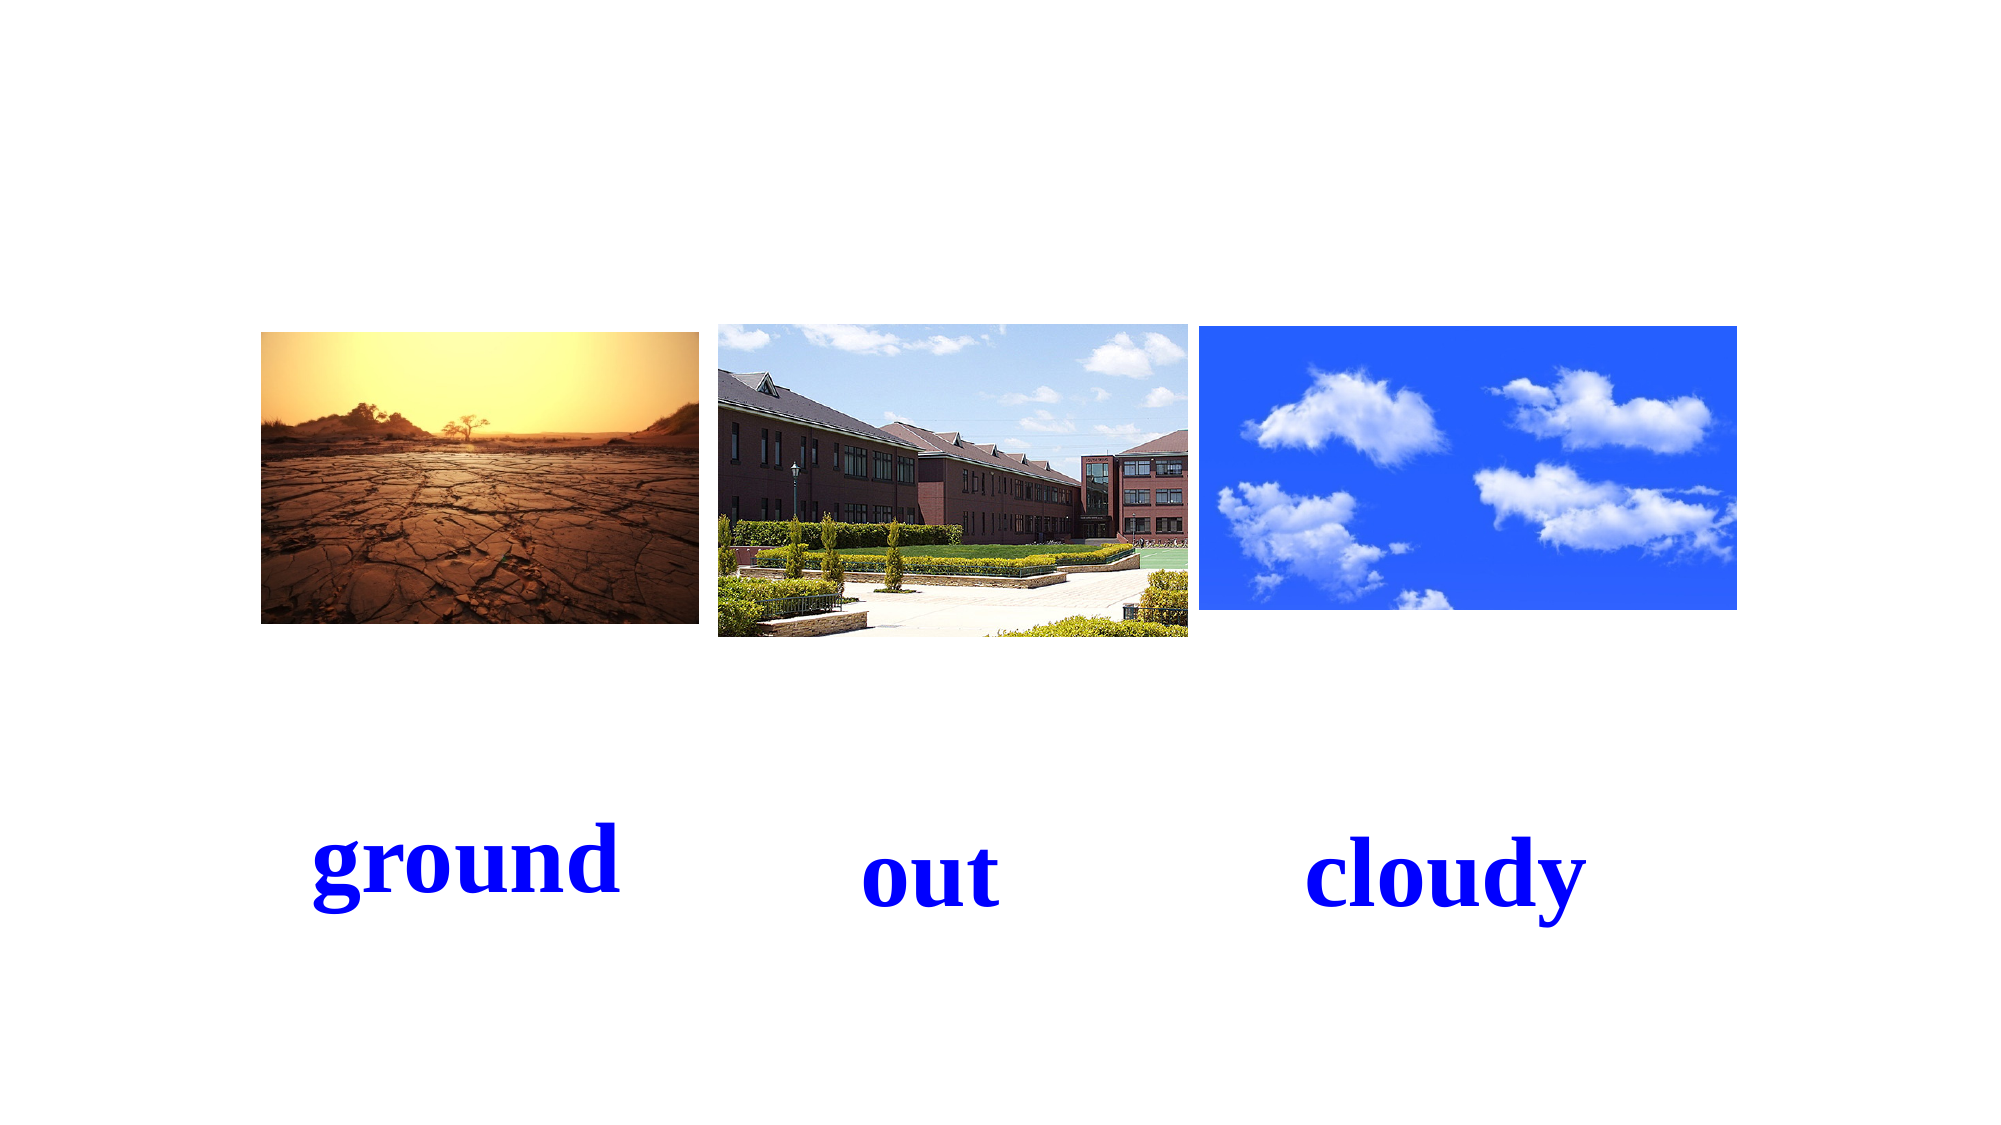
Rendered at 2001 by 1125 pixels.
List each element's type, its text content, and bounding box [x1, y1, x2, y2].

text_box out [846, 798, 1047, 934]
picture [718, 324, 1188, 637]
picture [261, 332, 699, 624]
text_box ground [296, 785, 651, 920]
text_box cloudy [1289, 798, 1739, 934]
picture [1199, 326, 1751, 610]
